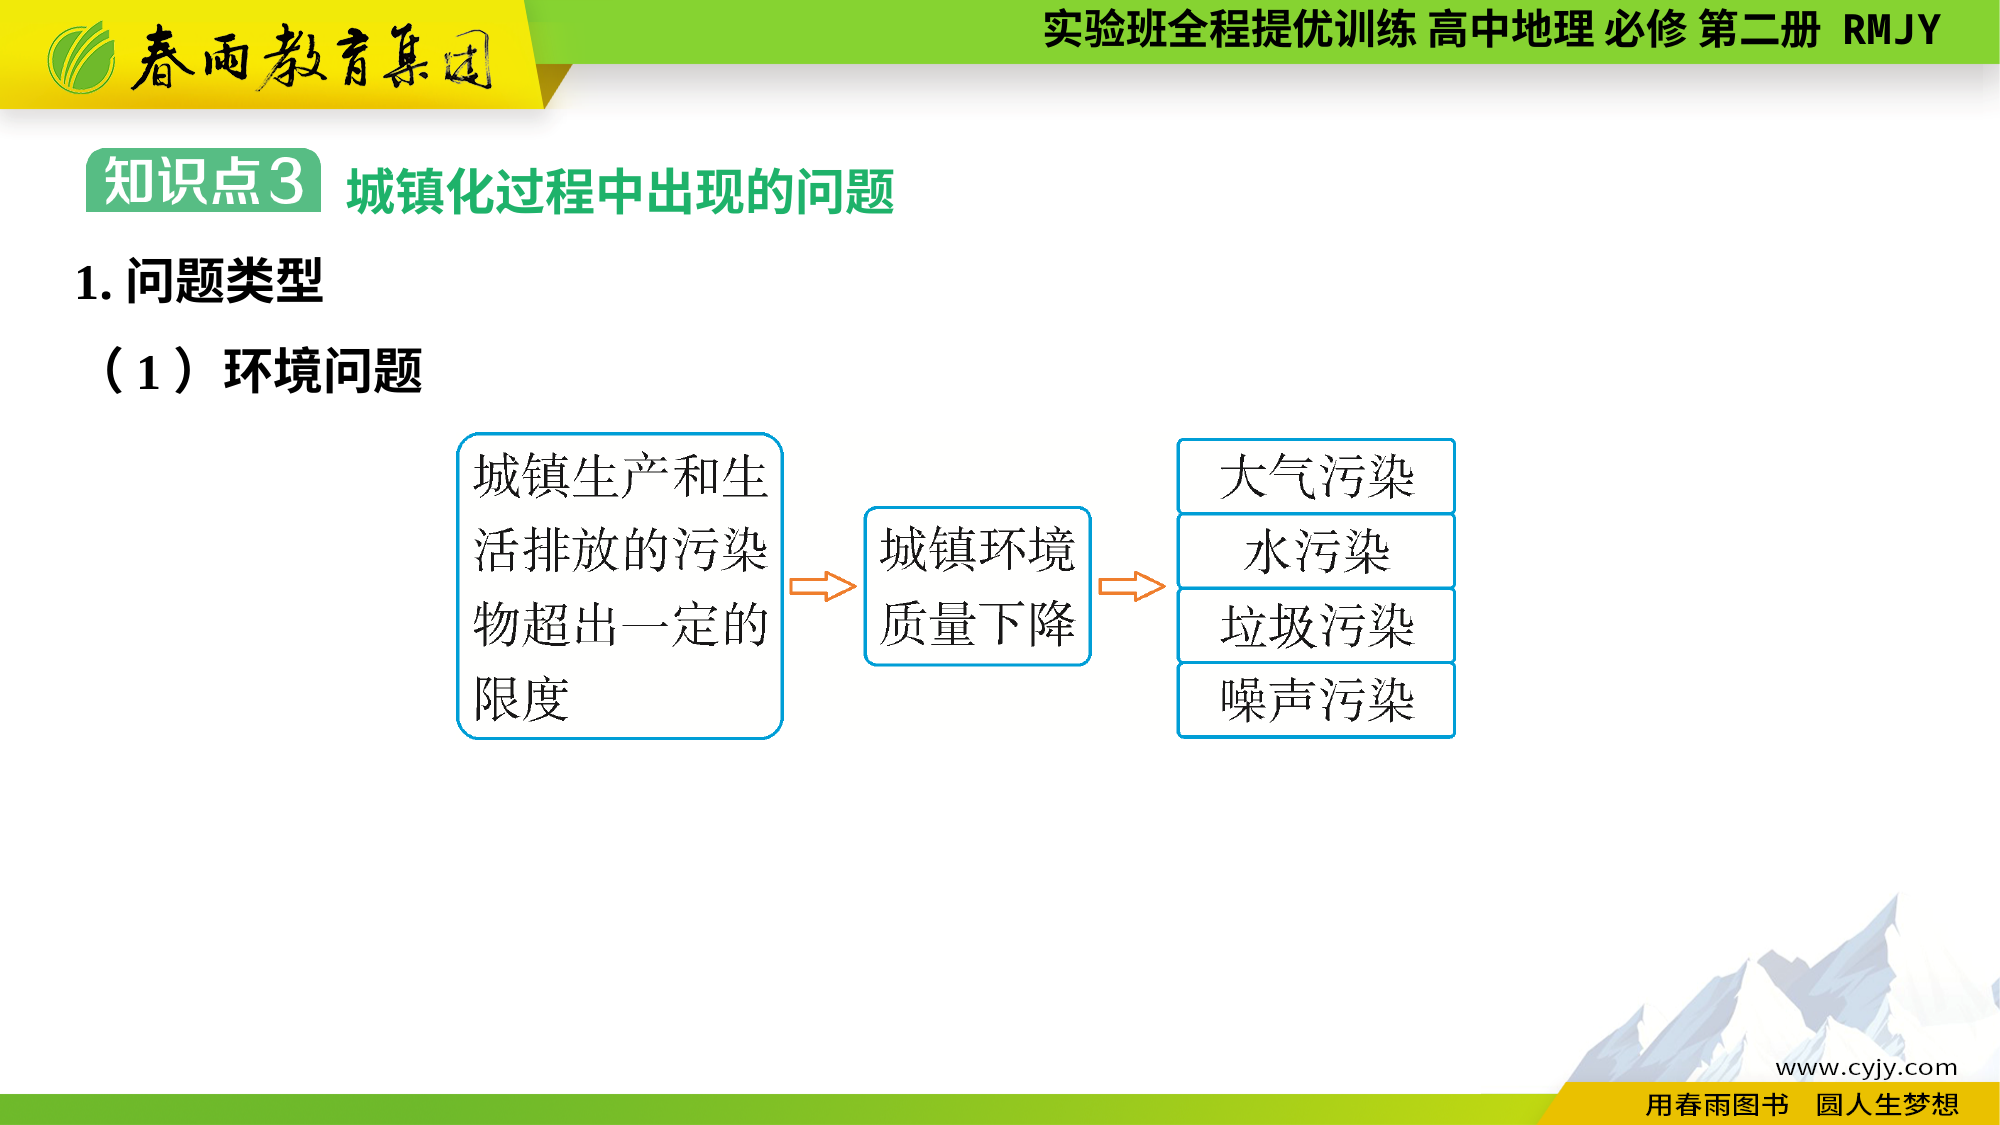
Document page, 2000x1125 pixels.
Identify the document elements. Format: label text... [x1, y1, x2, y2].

list 城镇化过程中出现的问题 1.问题类型 （1）环境问题 [59, 122, 1944, 411]
picture [0, 0, 2000, 1125]
